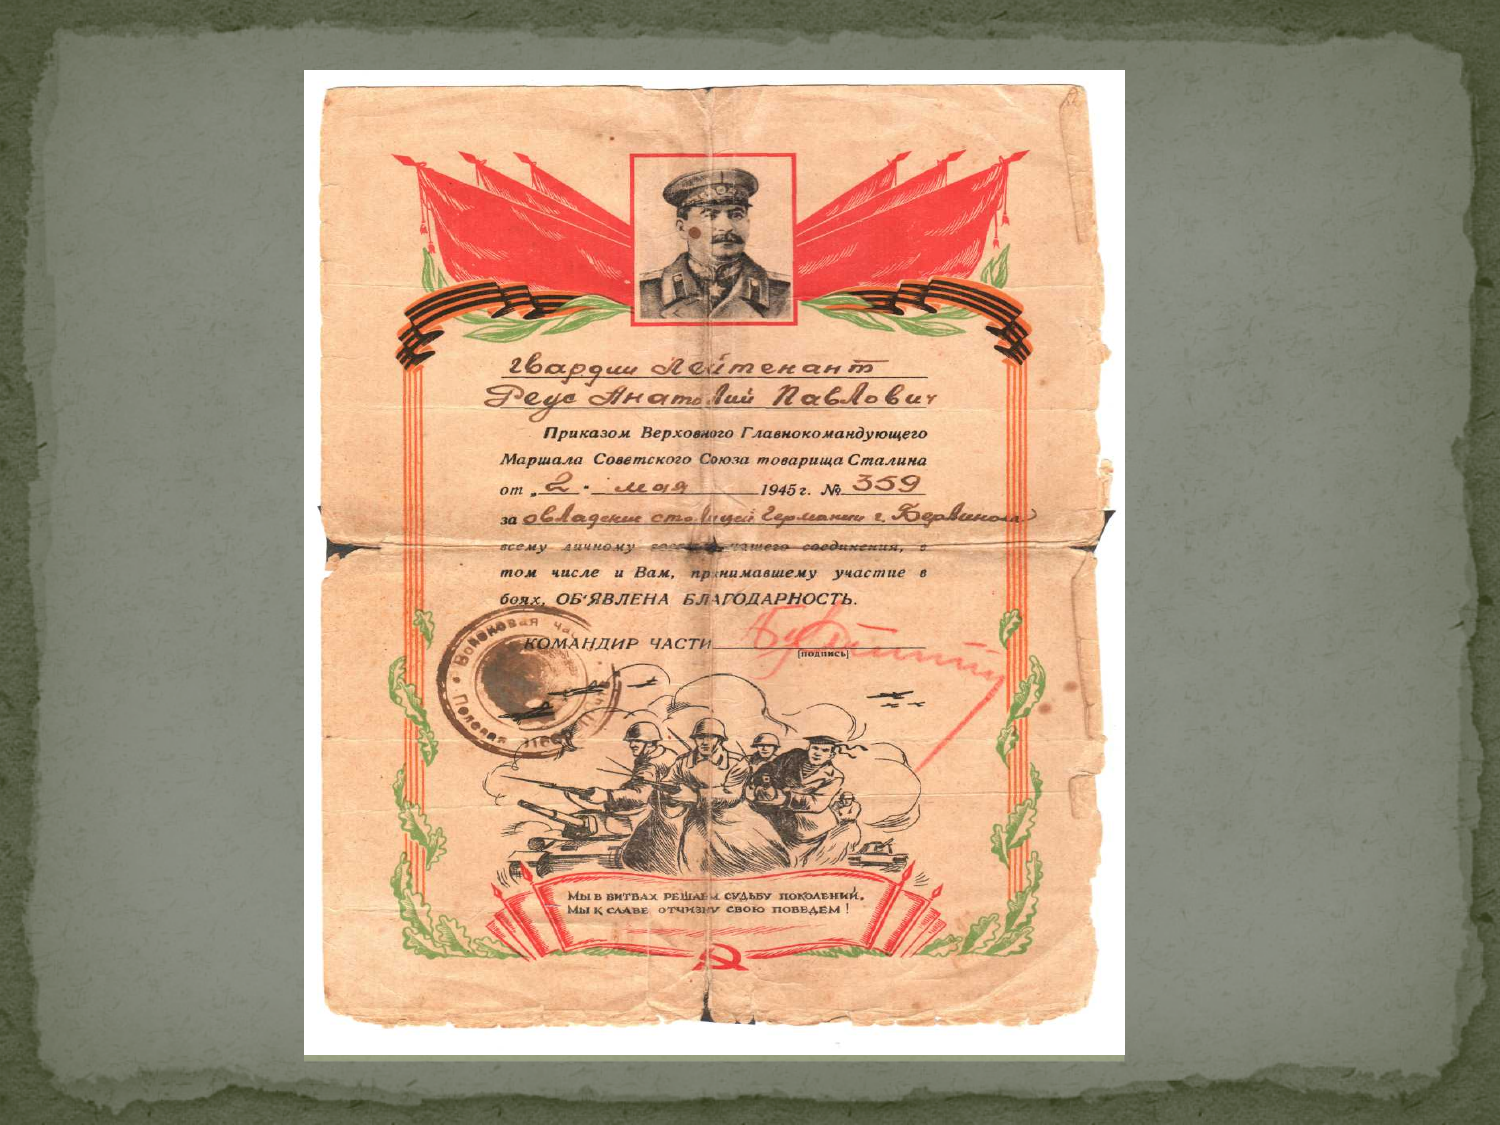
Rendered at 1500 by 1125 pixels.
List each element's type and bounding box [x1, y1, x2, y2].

picture [304, 70, 1125, 1055]
